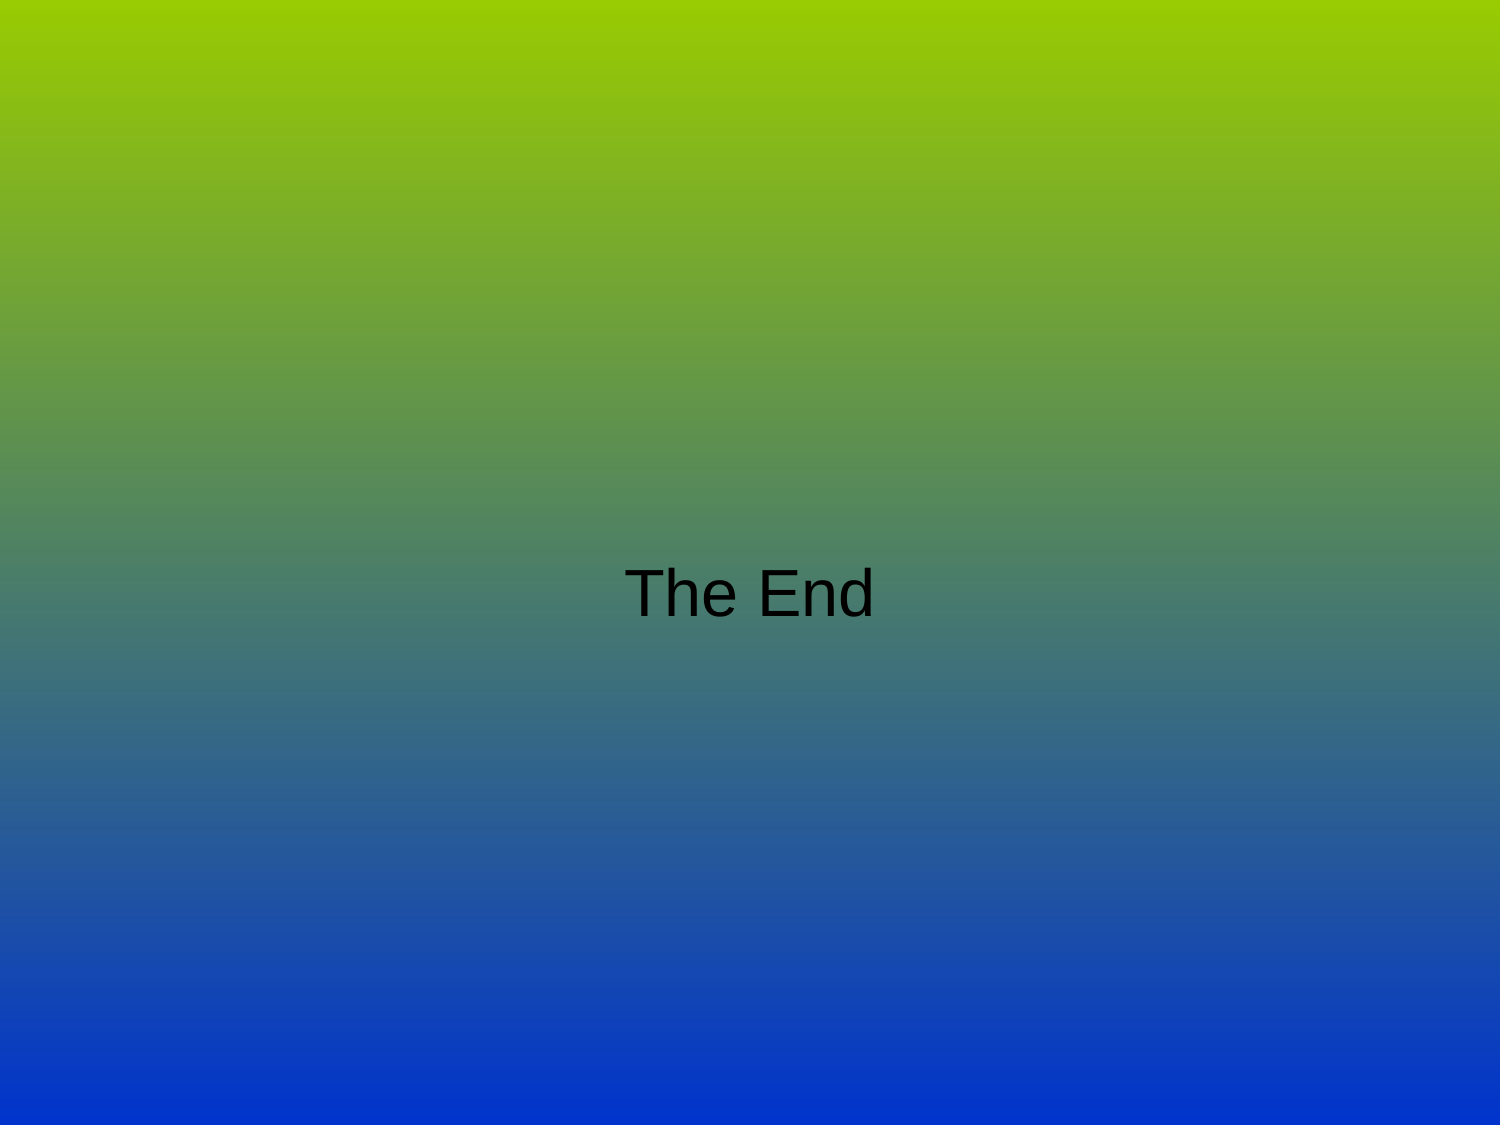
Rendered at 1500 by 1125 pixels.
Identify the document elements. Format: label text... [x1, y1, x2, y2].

list The End [74, 262, 1426, 1006]
